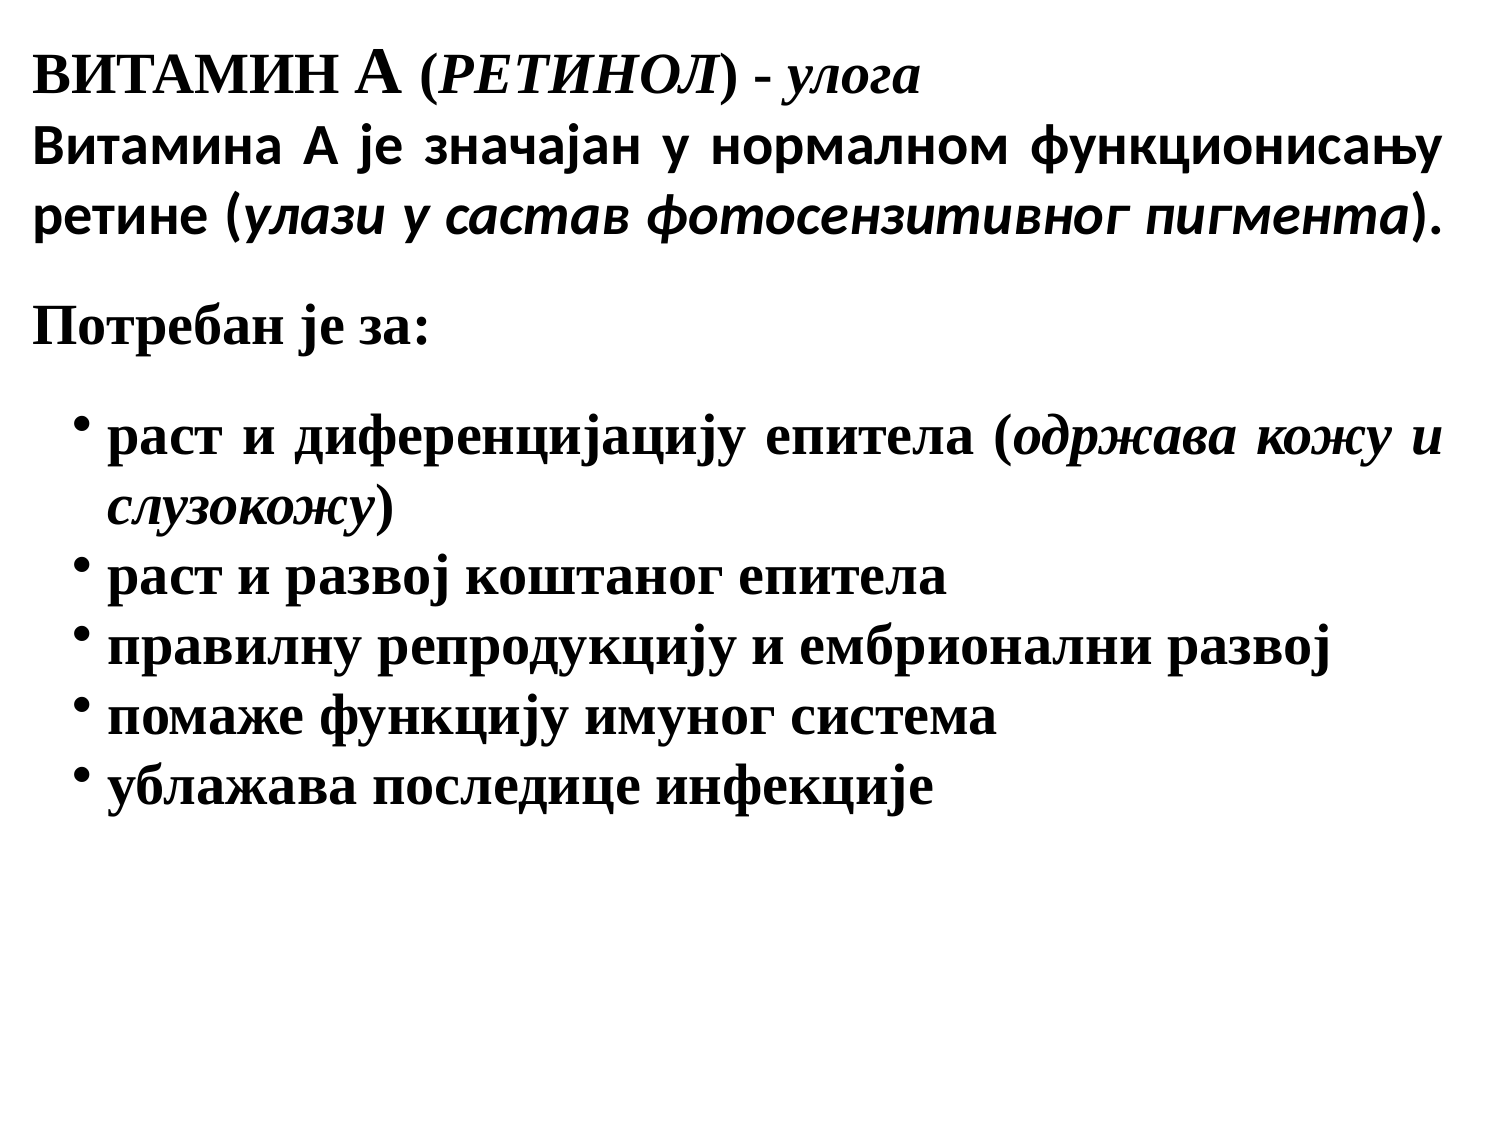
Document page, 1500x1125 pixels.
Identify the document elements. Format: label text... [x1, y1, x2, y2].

text_box ВИТАМИН А (РЕТИНОЛ) - улога Витамина А је значајан у нормалном функционисању ретине (улази у састав фотосензитивног пигмента). Потребан је за: раст и диференцијацију епитела (одржава кожу и слузокожу) раст и развој коштаног епитела правилну репродукцију и ембрионални развој помаже функцију имуног система ублажава последице инфекције [17, 19, 1459, 869]
